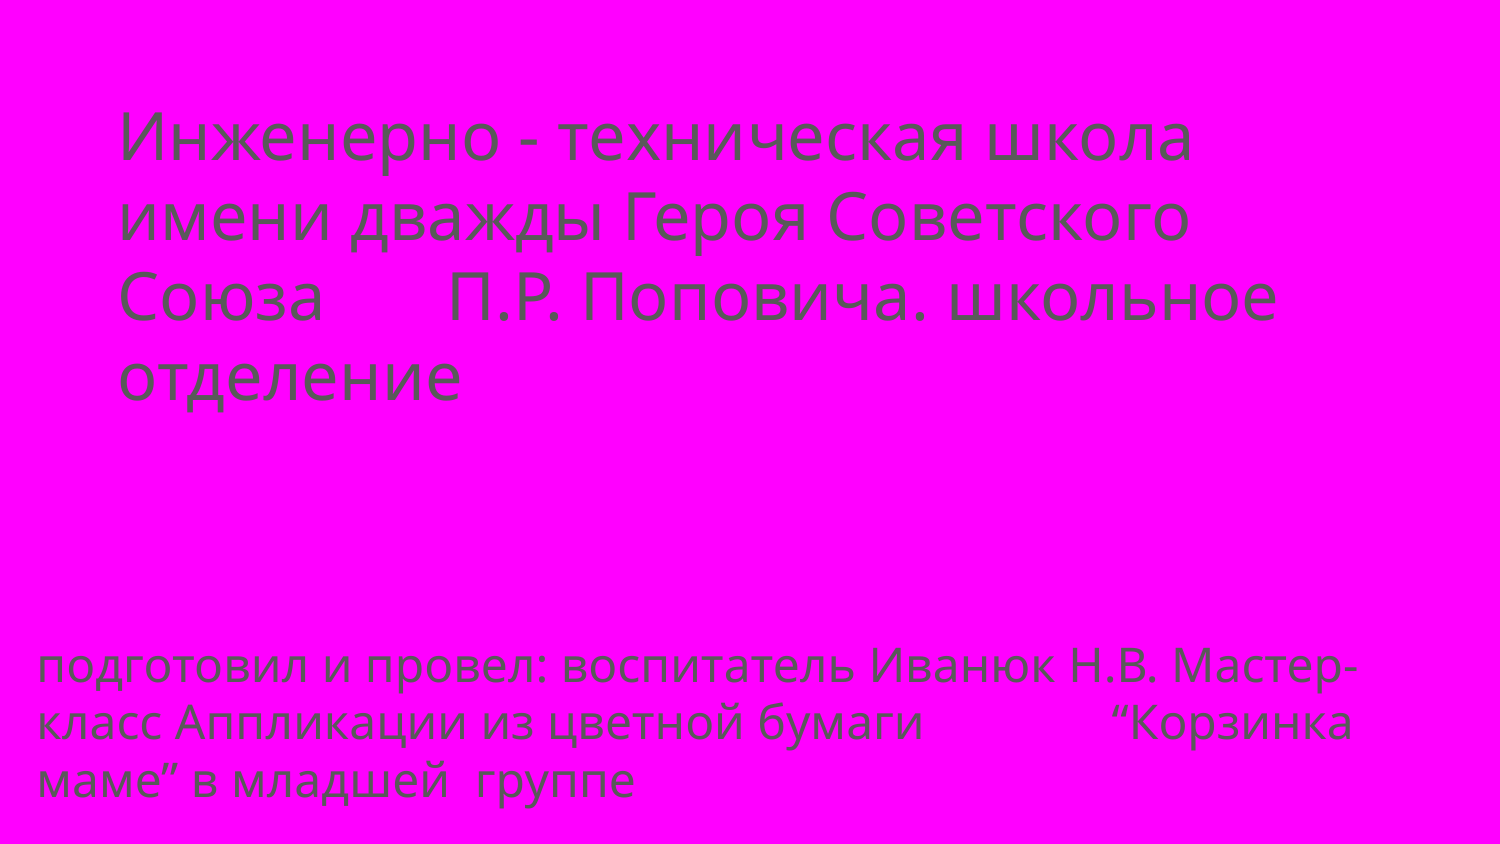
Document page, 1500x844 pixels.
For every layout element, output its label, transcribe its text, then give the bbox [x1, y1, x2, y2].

text_box подготовил и провел: воспитатель Иванюк Н.В. Мастер-класс Аппликации из цветной бумаги “Корзинка маме” в младшей группе [21, 619, 1412, 844]
text_box Инженерно - техническая школа имени дважды Героя Советского Союза П.Р. Поповича. школьное отделение [102, 78, 1427, 429]
